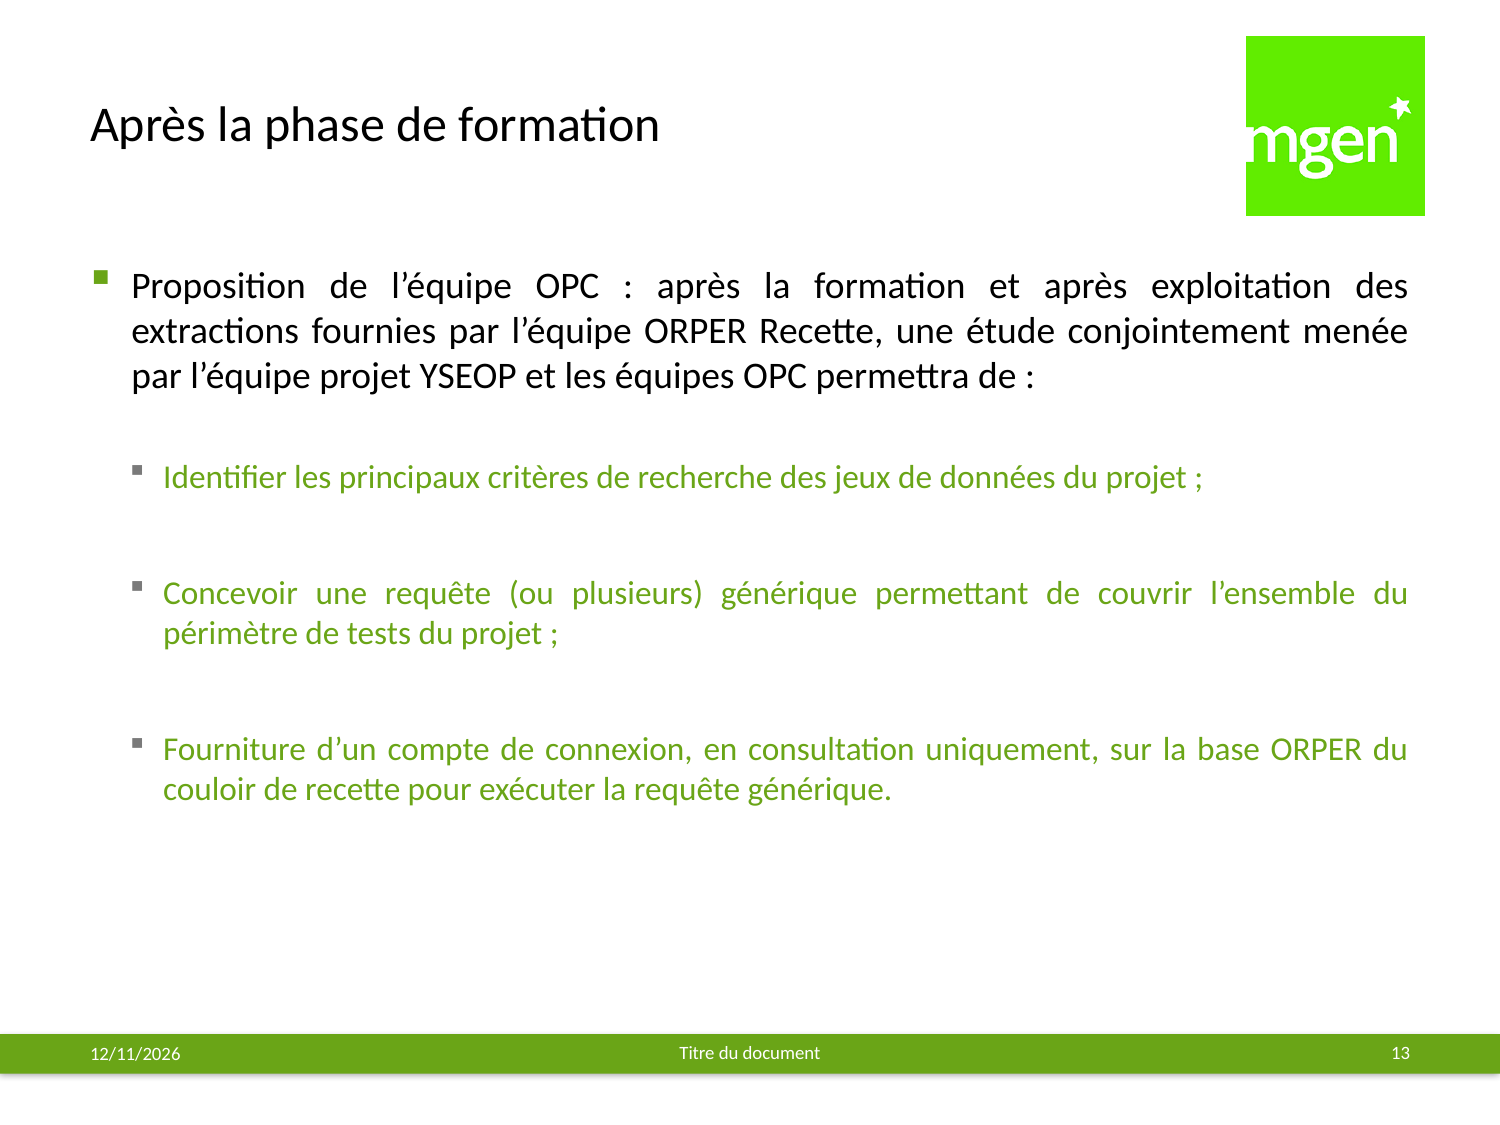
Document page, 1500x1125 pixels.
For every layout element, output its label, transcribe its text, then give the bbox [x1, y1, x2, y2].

footer Titre du document [512, 1022, 988, 1082]
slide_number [75, 1022, 425, 1083]
list Proposition de l’équipe OPC : après la formation et après exploitation des extractions fournies par l’équipe ORPER Recette, une étude conjointement menée par l’équipe projet YSEOP et les équipes OPC permettra de : Identifier les principaux critères de recherche des jeux de données du projet ; Concevoir une requête (ou plusieurs) générique permettant de couvrir l’ensemble du périmètre de tests du projet ; Fourniture d’un compte de connexion, en consultation uniquement, sur la base ORPER du couloir de recette pour exécuter la requête générique. [74, 253, 1426, 984]
picture [1246, 36, 1425, 216]
slide_number 13 [1074, 1022, 1425, 1082]
title Après la phase de formation [74, 73, 1247, 169]
